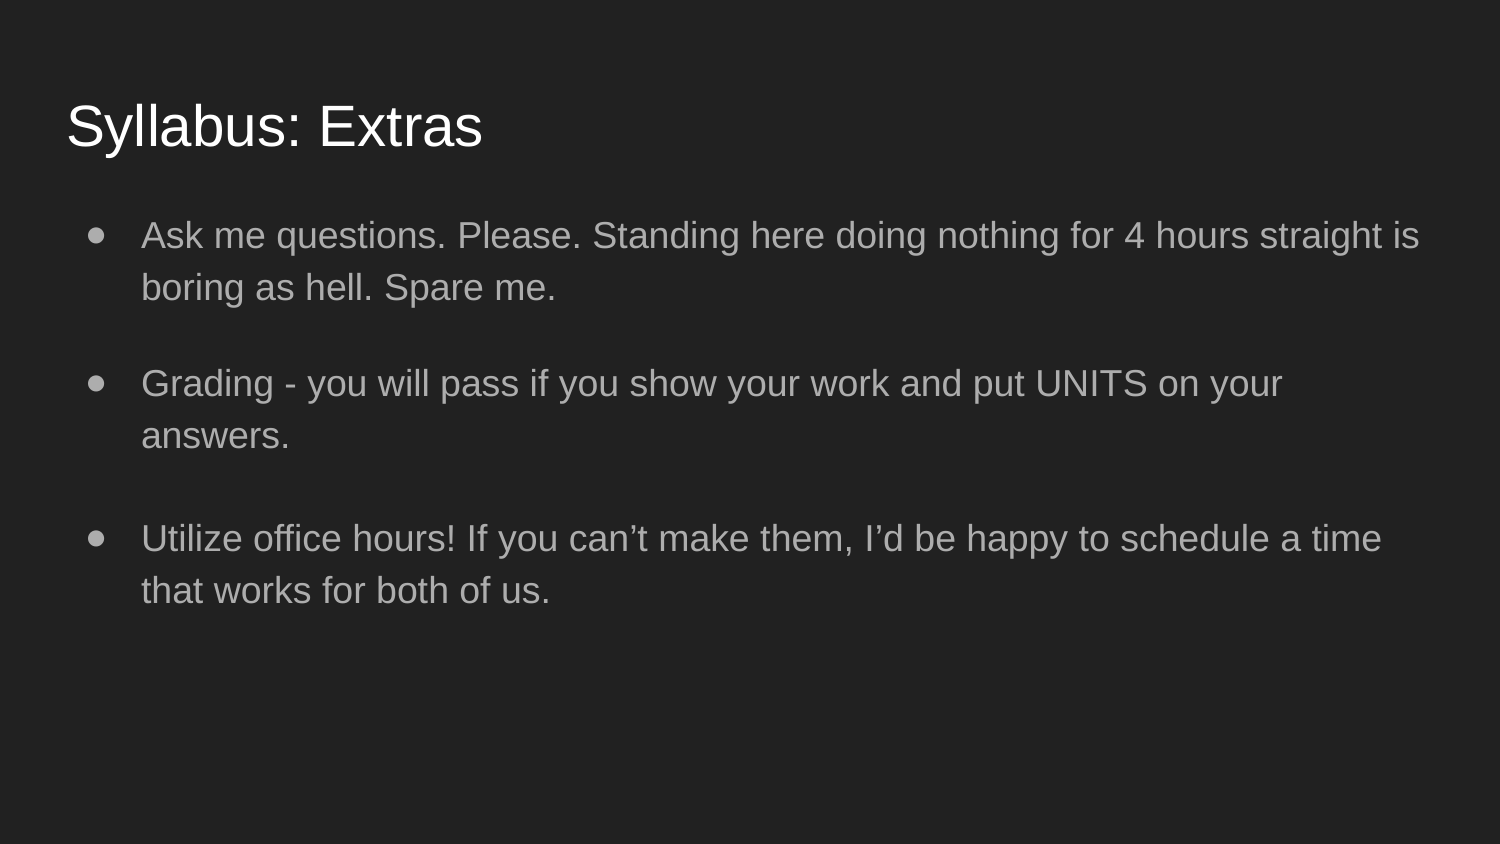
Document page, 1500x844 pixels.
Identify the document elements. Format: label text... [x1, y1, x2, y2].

title Syllabus: Extras [51, 72, 1449, 167]
list Ask me questions. Please. Standing here doing nothing for 4 hours straight is boring as hell. Spare me. Grading - you will pass if you show your work and put UNITS on your answers. Utilize office hours! If you can’t make them, I’d be happy to schedule a time that works for both of us. [51, 189, 1449, 750]
